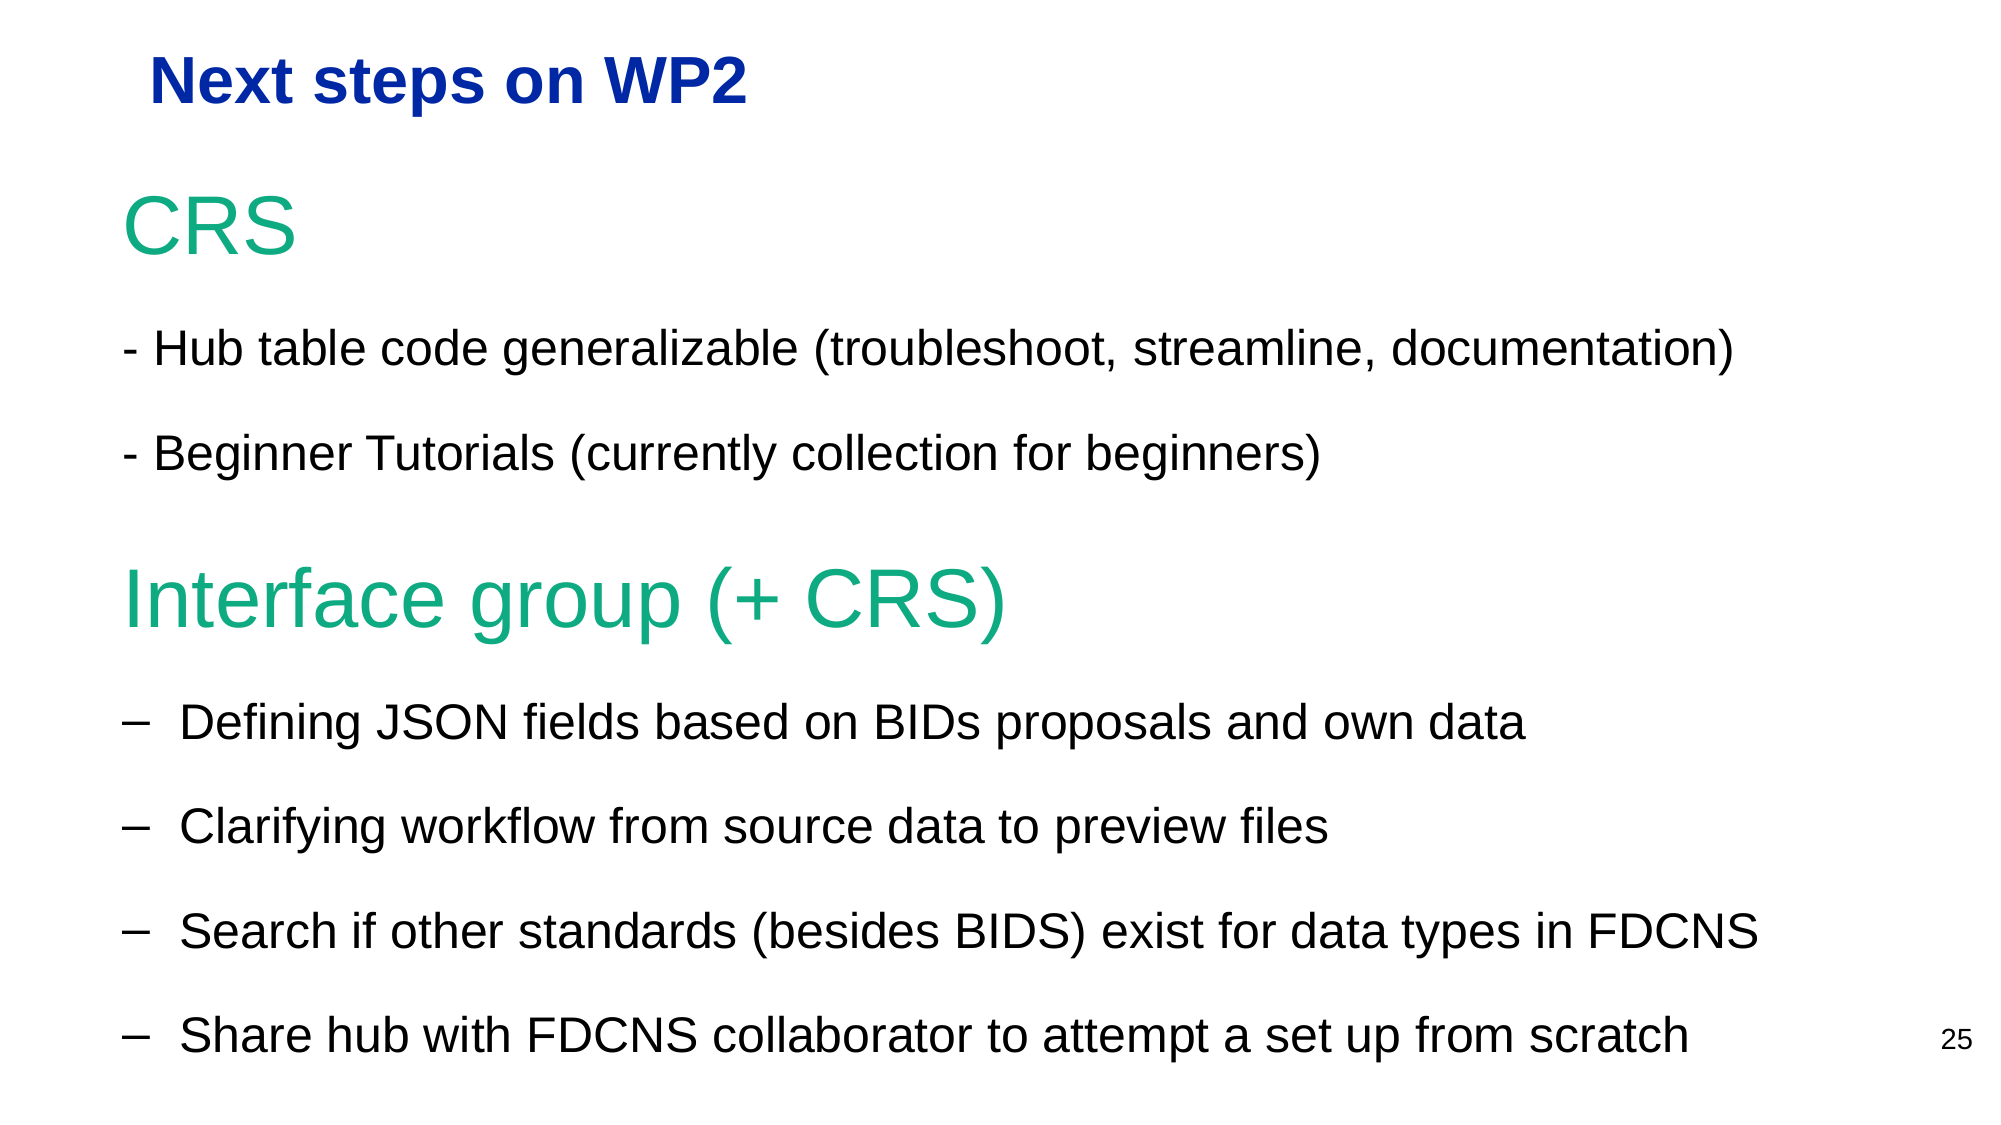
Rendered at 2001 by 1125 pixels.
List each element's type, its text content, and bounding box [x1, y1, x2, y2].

title Next steps on WP2 [149, 31, 1851, 132]
slide_number 25 [1853, 1019, 1974, 1106]
list CRS - Hub table code generalizable (troubleshoot, streamline, documentation) - Beginner Tutorials (currently collection for beginners) Interface group (+ CRS) Defining JSON fields based on BIDs proposals and own data Clarifying workflow from source data to preview files Search if other standards (besides BIDS) exist for data types in FDCNS Share hub with FDCNS collaborator to attempt a set up from scratch [104, 120, 1806, 1094]
